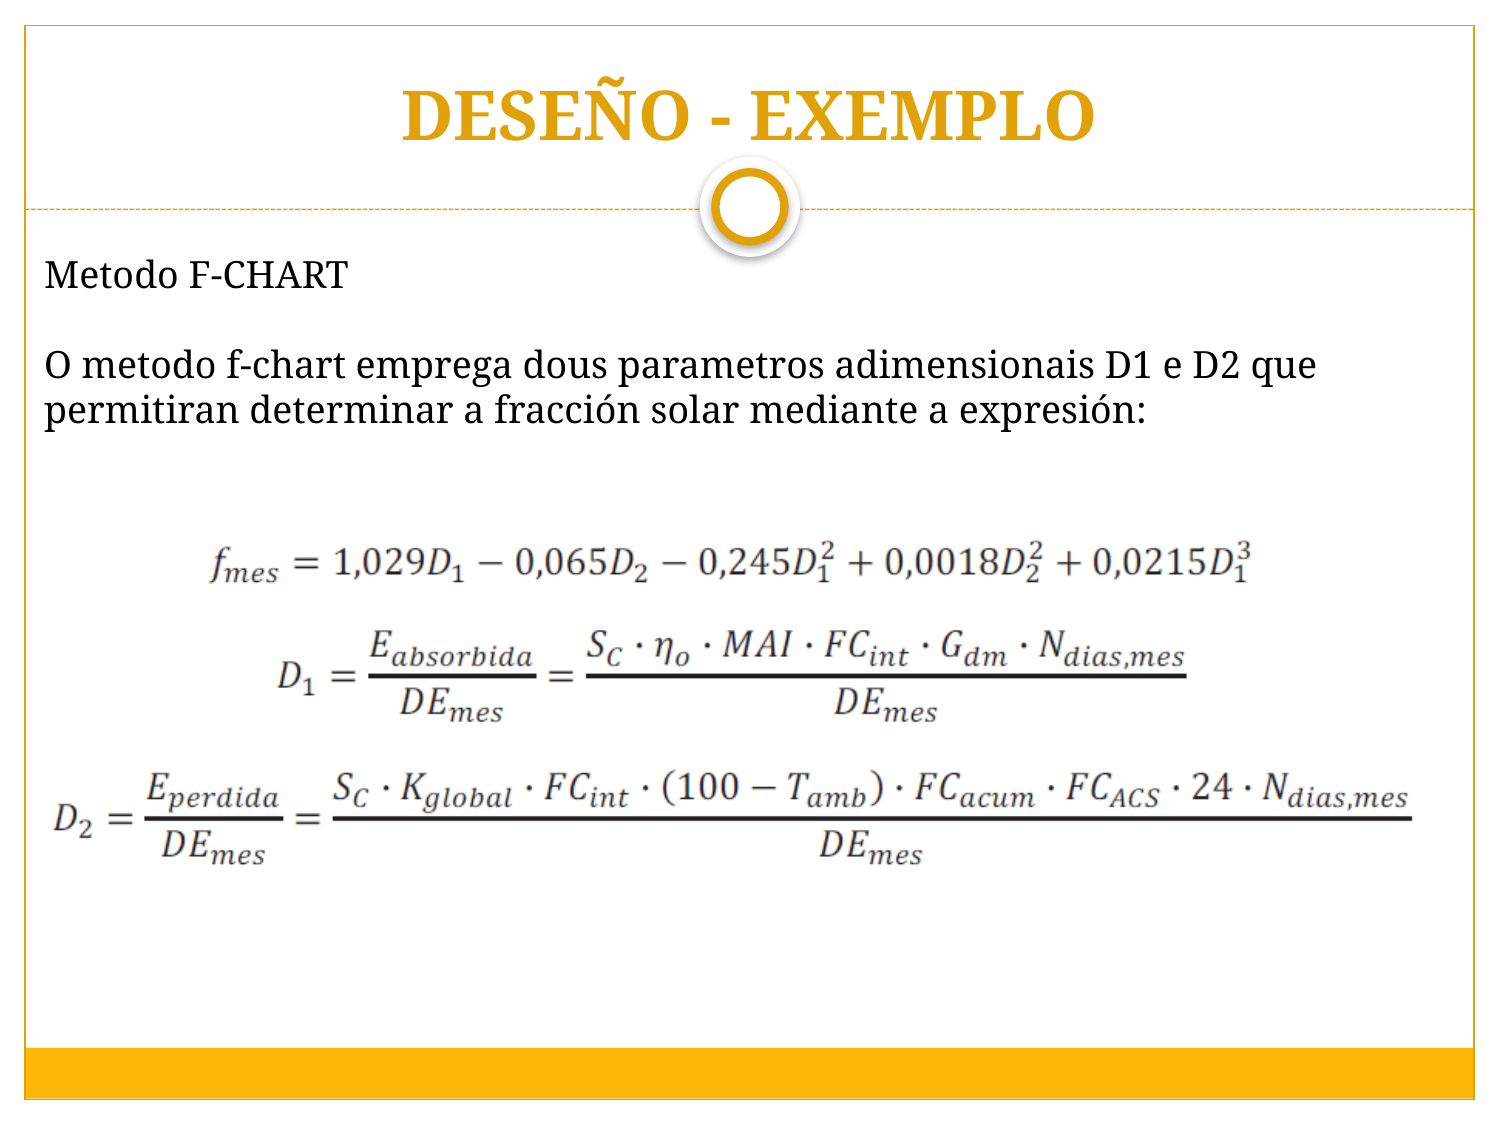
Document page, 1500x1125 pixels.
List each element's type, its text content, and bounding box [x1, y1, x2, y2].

title DESEÑO - EXEMPLO [49, 37, 1450, 162]
picture [34, 505, 1471, 894]
text_box Metodo F-CHART O metodo f-chart emprega dous parametros adimensionais D1 e D2 que permitiran determinar a fracción solar mediante a expresión: [29, 243, 1459, 439]
